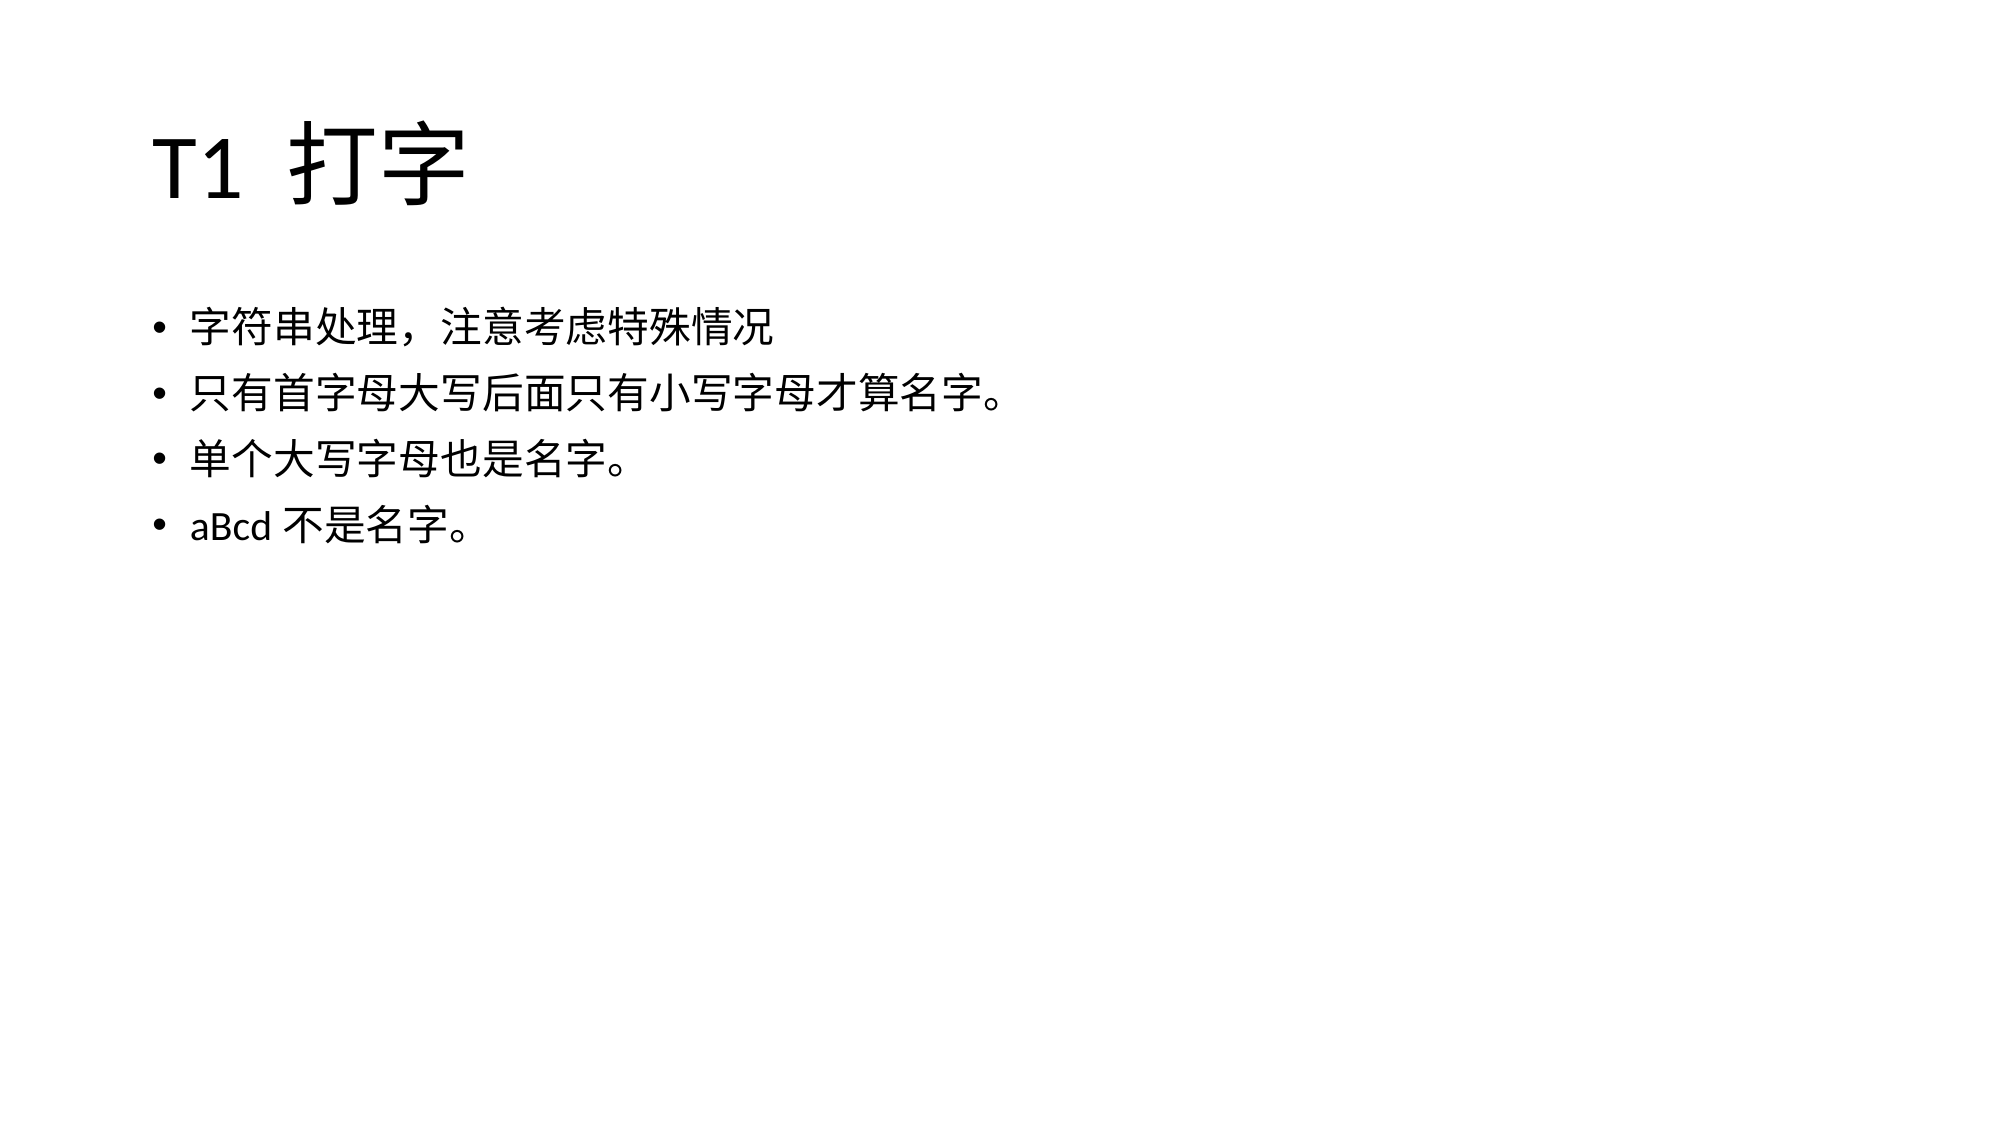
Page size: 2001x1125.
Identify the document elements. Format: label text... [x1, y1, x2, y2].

title T1 打字 [137, 59, 1863, 278]
list 字符串处理，注意考虑特殊情况 只有首字母大写后面只有小写字母才算名字。 单个大写字母也是名字。 aBcd不是名字。 [137, 299, 1863, 591]
